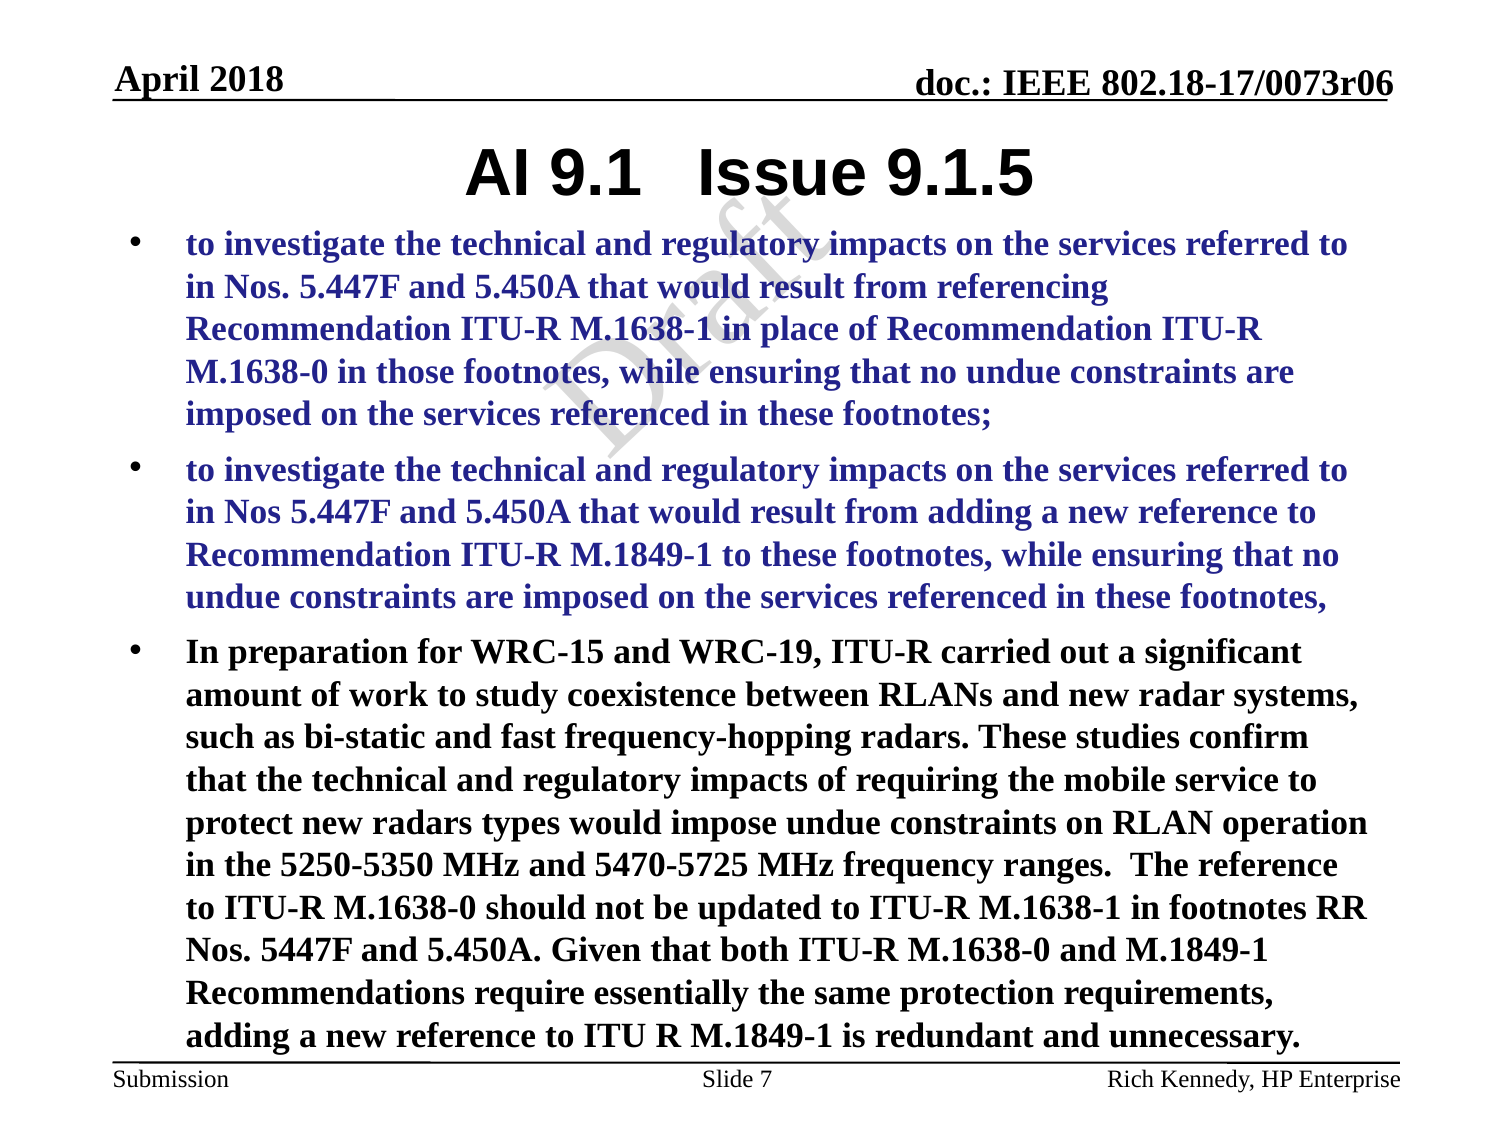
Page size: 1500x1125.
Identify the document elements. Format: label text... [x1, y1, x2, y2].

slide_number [114, 54, 423, 100]
title AI 9.1 Issue 9.1.5 [112, 99, 1388, 238]
footer Rich Kennedy, HP Enterprise [878, 1061, 1402, 1093]
slide_number Slide 7 [674, 1061, 800, 1123]
list to investigate the technical and regulatory impacts on the services referred to in Nos. 5.447F and 5.450A that would result from referencing Recommendation ITU-R M.1638-1 in place of Recommendation ITU-R M.1638-0 in those footnotes, while ensuring that no undue constraints are imposed on the services referenced in these footnotes; to investigate the technical and regulatory impacts on the services referred to in Nos 5.447F and 5.450A that would result from adding a new reference to Recommendation ITU-R M.1849-1 to these footnotes, while ensuring that no undue constraints are imposed on the services referenced in these footnotes, In preparation for WRC-15 and WRC-19, ITU-R carried out a significant amount of work to study coexistence between RLANs and new radar systems, such as bi-static and fast frequency-hopping radars. These studies confirm that the technical and regulatory impacts of requiring the mobile service to protect new radars types would impose undue constraints on RLAN operation in the 5250-5350 MHz and 5470-5725 MHz frequency ranges. The reference to ITU-R M.1638-0 should not be updated to ITU-R M.1638-1 in footnotes RR Nos. 5447F and 5.450A. Given that both ITU-R M.1638-0 and M.1849-1 Recommendations require essentially the same protection requirements, adding a new reference to ITU R M.1849-1 is redundant and unnecessary. [114, 212, 1390, 1125]
